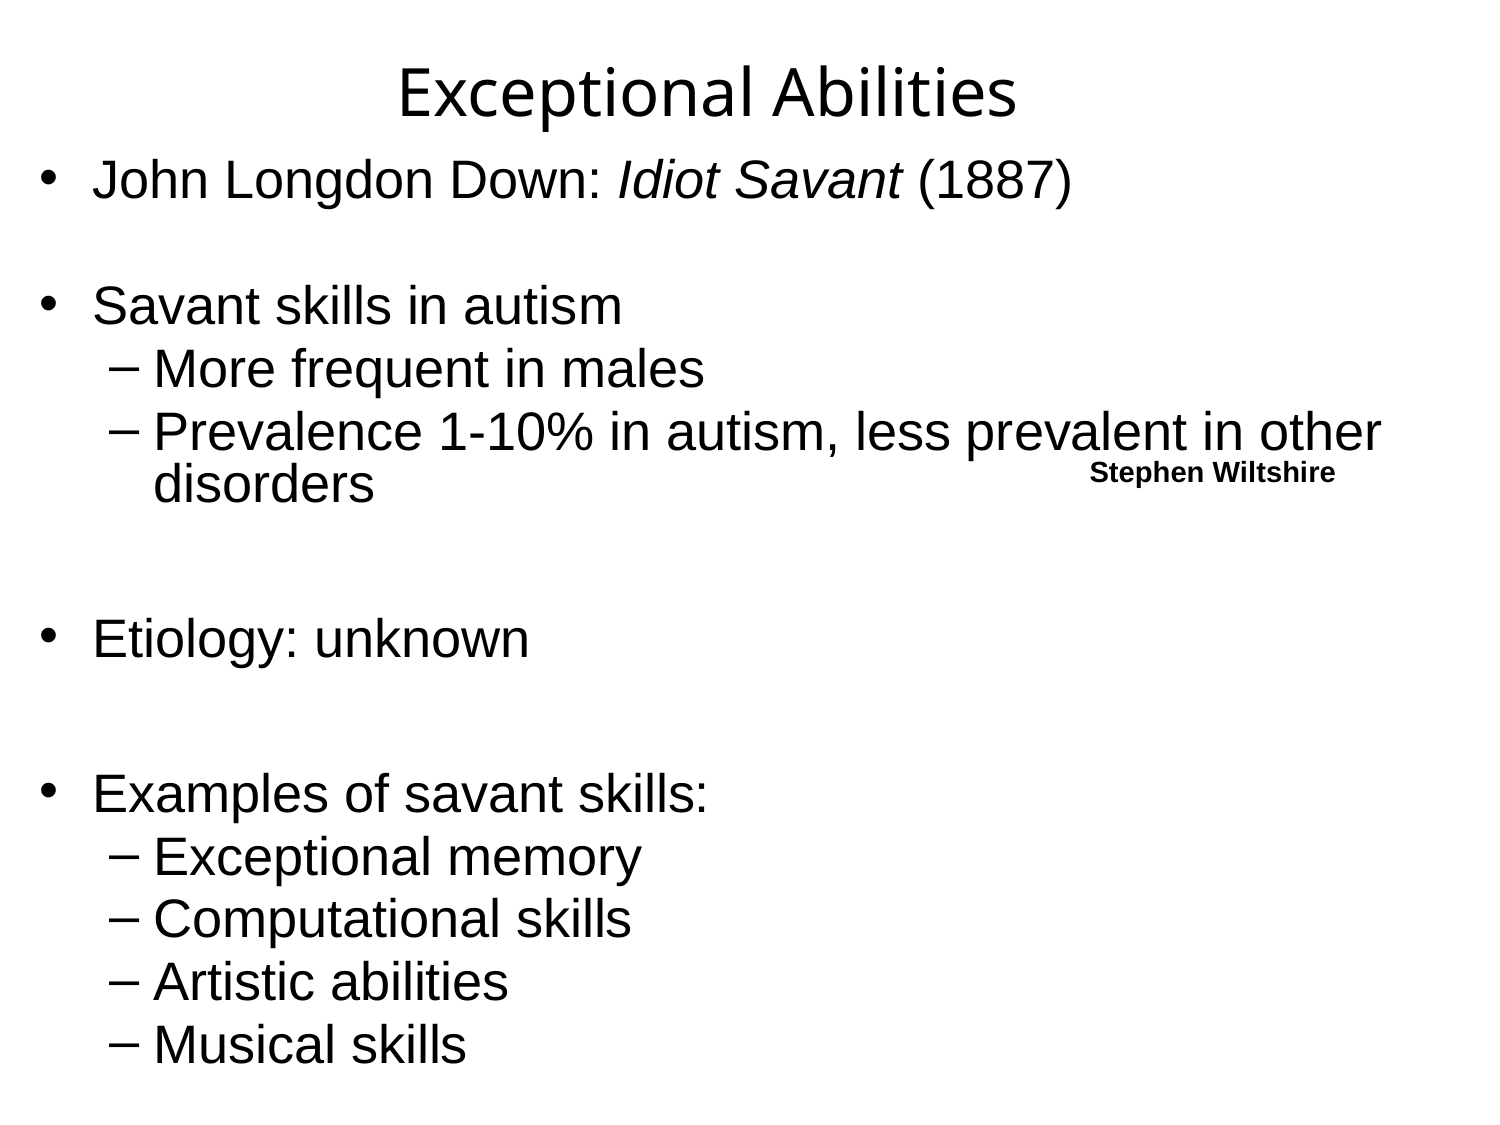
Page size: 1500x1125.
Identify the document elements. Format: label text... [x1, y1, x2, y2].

text_box Stephen Wiltshire [1074, 449, 1438, 497]
title Exceptional Abilities [275, 37, 1142, 142]
list John Longdon Down: Idiot Savant (1887) Savant skills in autism More frequent in males Prevalence 1-10% in autism, less prevalent in other disorders Etiology: unknown Examples of savant skills: Exceptional memory Computational skills Artistic abilities Musical skills [24, 149, 1438, 1088]
